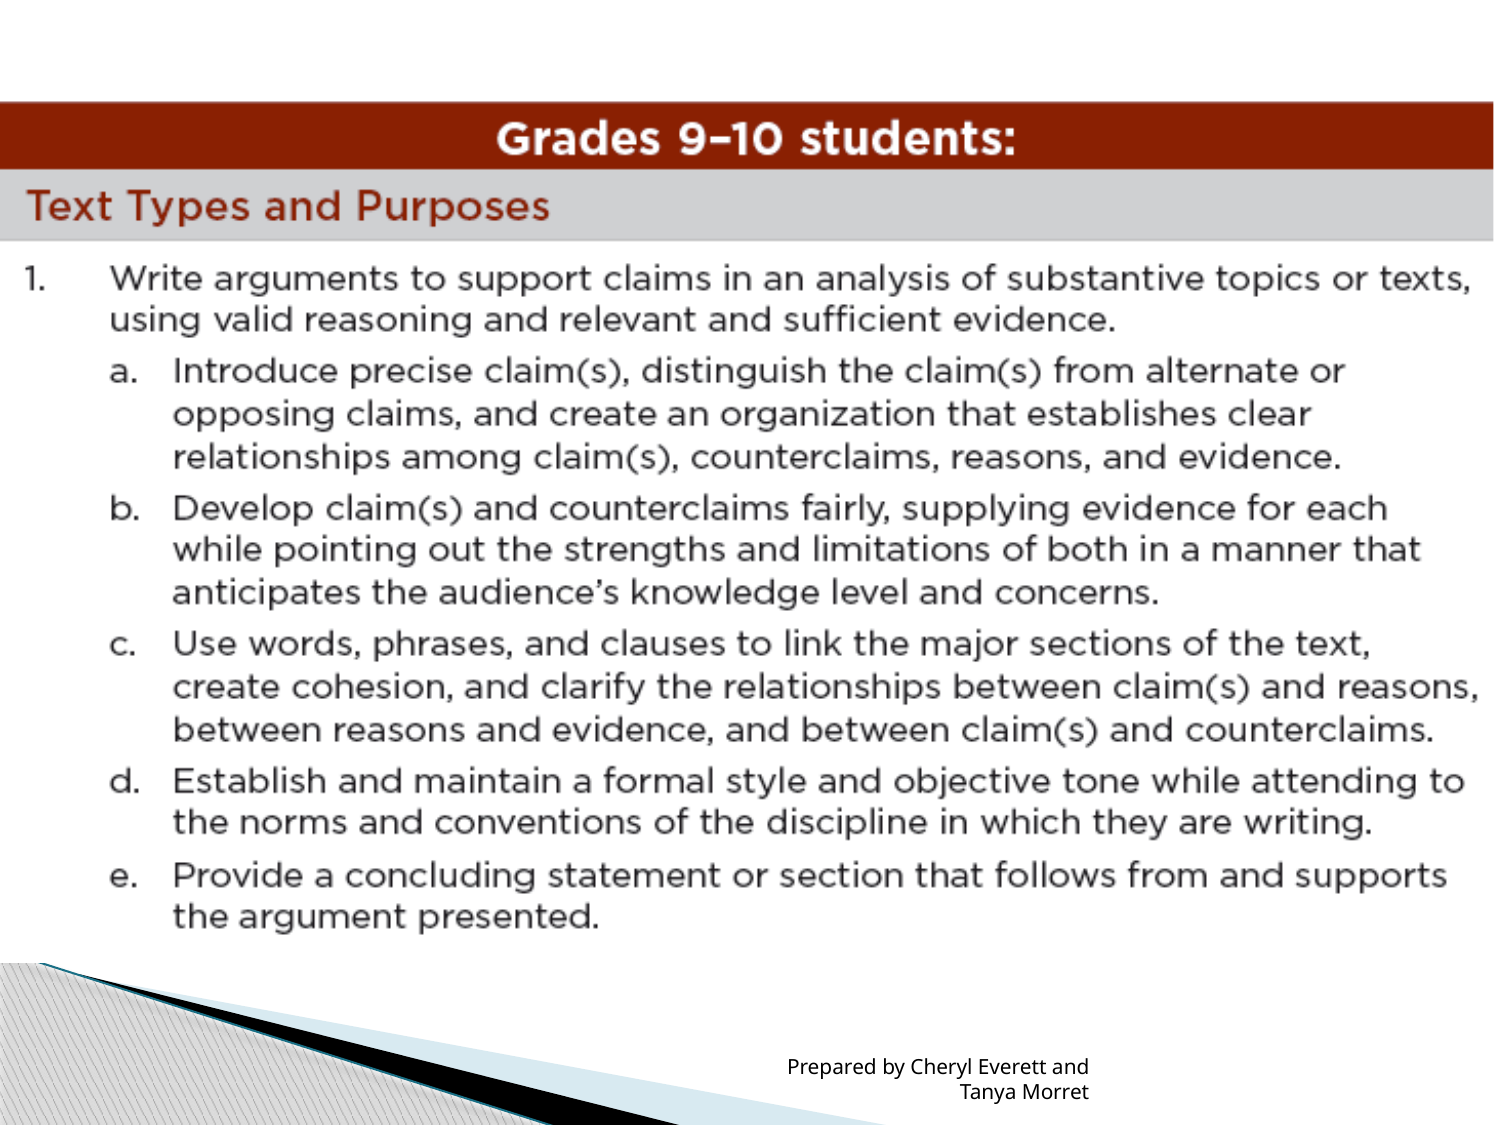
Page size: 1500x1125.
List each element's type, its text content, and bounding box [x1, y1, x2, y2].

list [0, 74, 1494, 963]
footer Prepared by Cheryl Everett and Tanya Morret [718, 1051, 1105, 1112]
